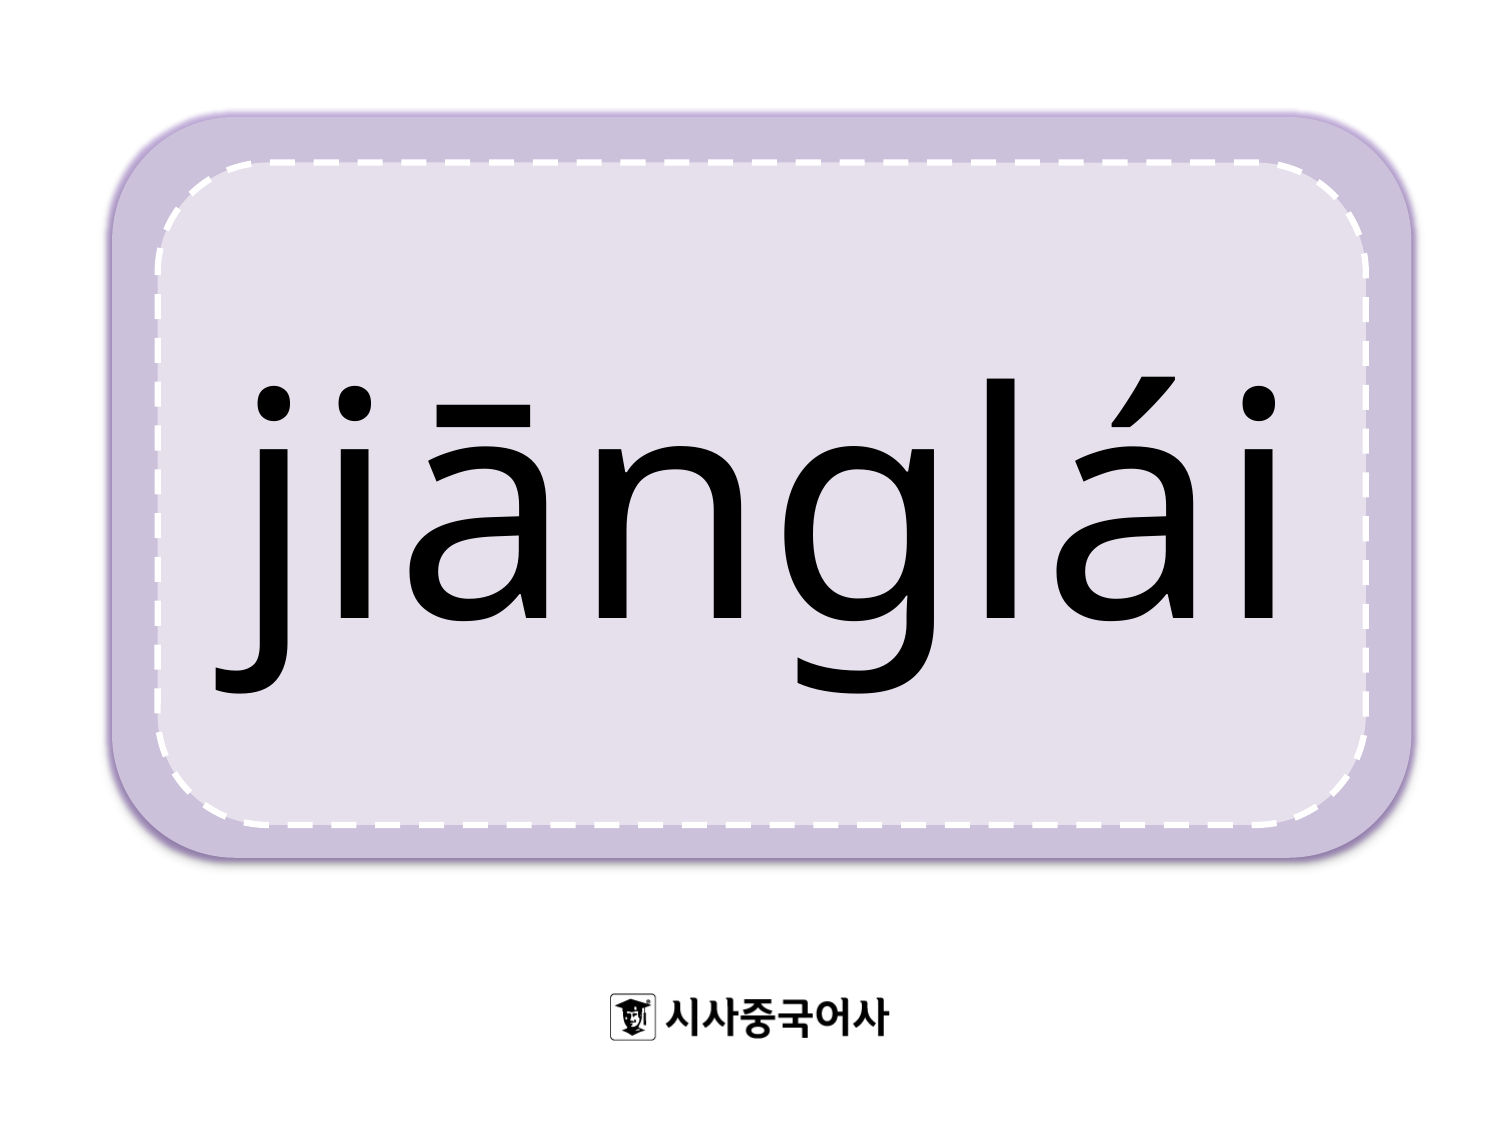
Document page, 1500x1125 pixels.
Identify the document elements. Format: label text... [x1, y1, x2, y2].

text_box jiānglái [162, 160, 1371, 824]
picture [602, 987, 898, 1047]
